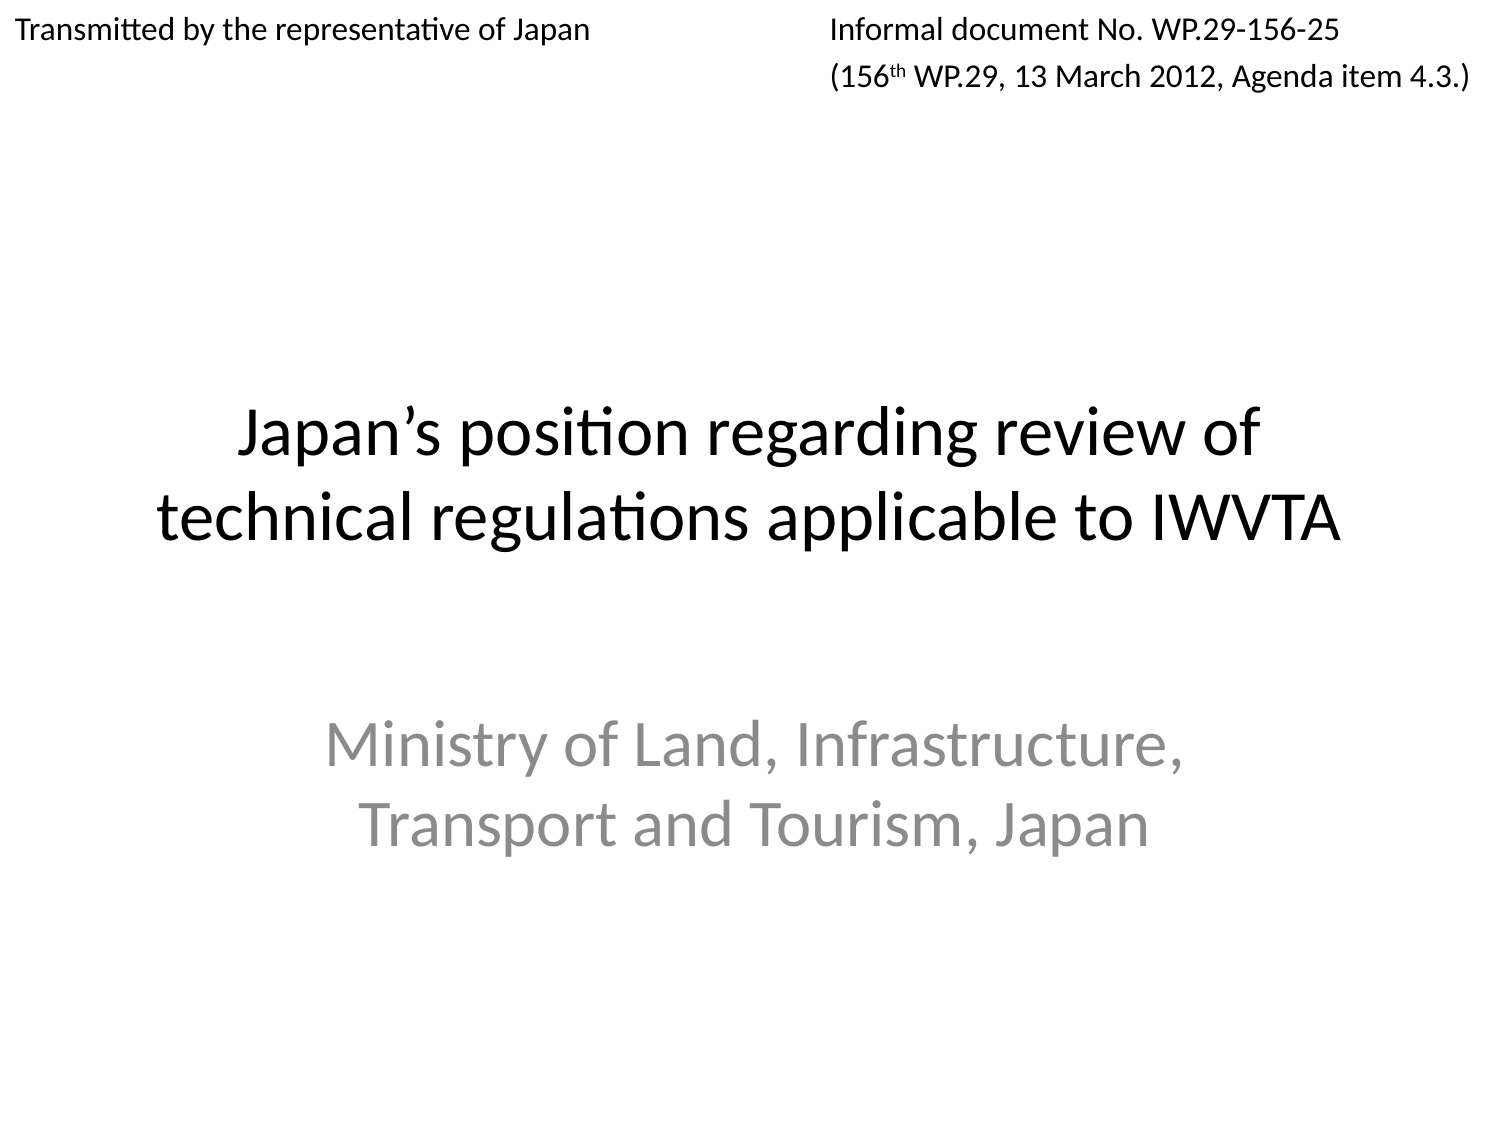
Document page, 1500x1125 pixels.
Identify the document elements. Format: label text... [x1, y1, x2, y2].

title Japan’s position regarding review of technical regulations applicable to IWVTA [112, 349, 1388, 591]
subtitle Ministry of Land, Infrastructure, Transport and Tourism, Japan [229, 692, 1281, 981]
text_box Transmitted by the representative of Japan [0, 0, 733, 55]
text_box Informal document No. WP.29-156-25 (156th WP.29, 13 March 2012, Agenda item 4.3.) [814, 0, 1500, 102]
